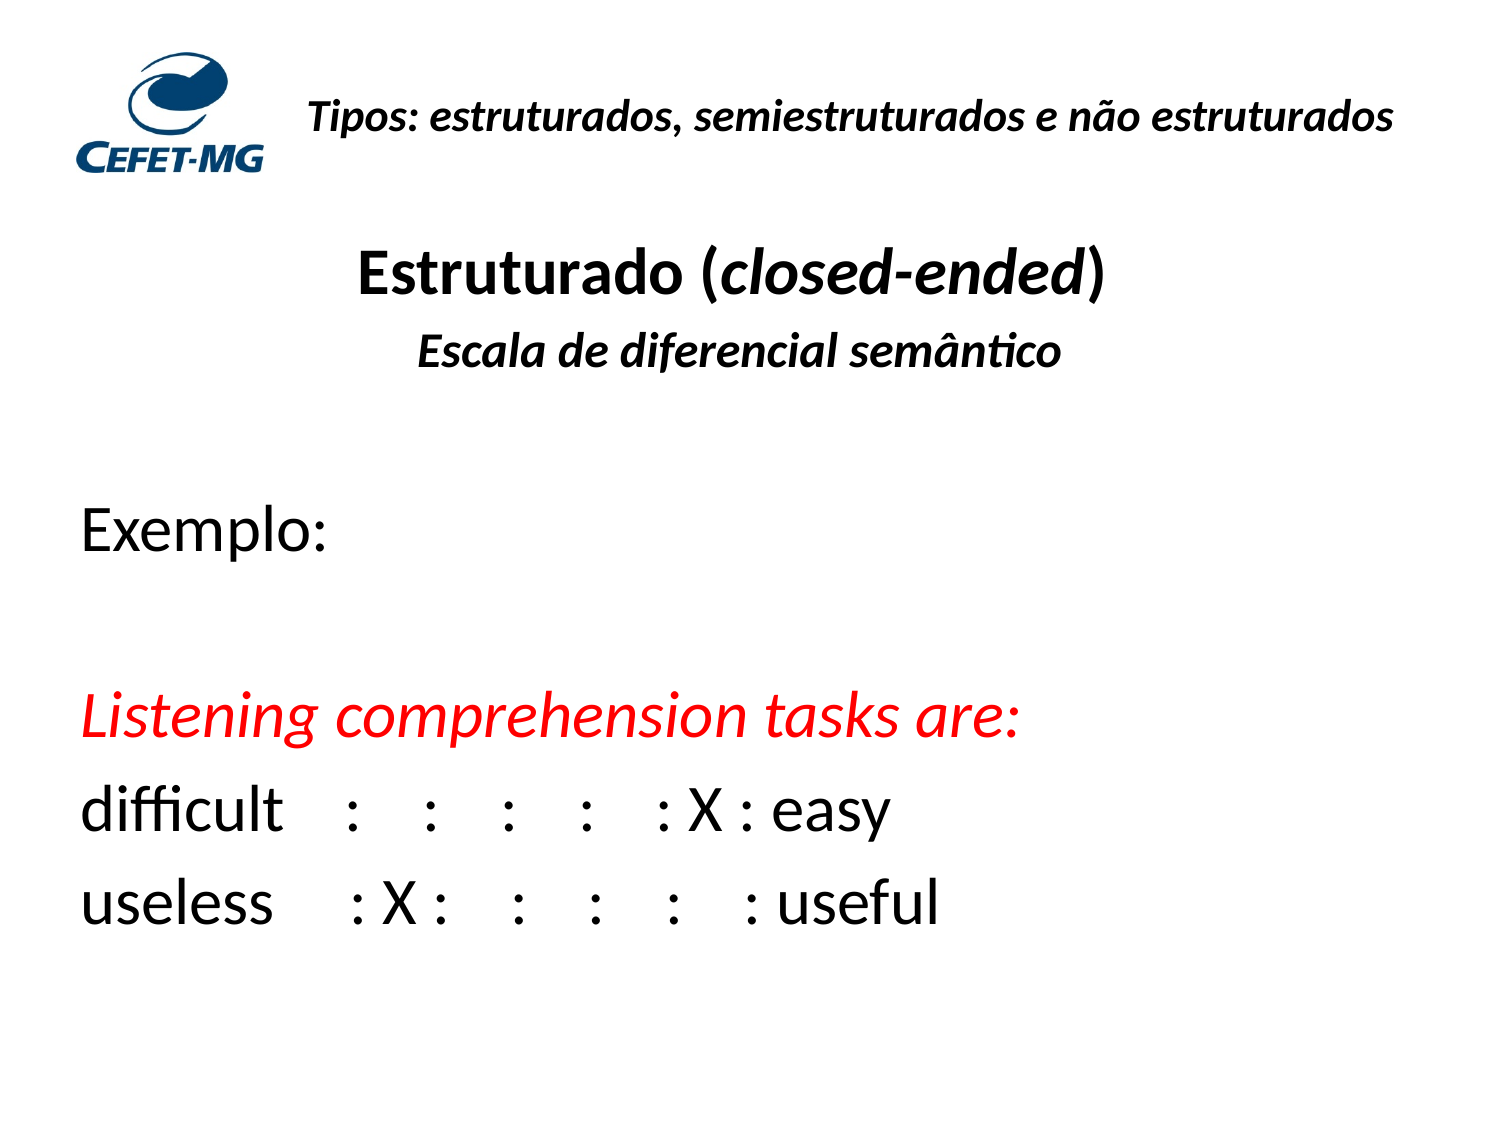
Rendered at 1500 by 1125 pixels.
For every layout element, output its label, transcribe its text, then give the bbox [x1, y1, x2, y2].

text_box Tipos: estruturados, semiestruturados e não estruturados [277, 78, 1424, 149]
list Estruturado (closed-ended) Escala de diferencial semântico Exemplo: Listening comprehension tasks are: difficult : : : : : X : easy useless : X : : : : : useful [64, 219, 1415, 1059]
picture [76, 51, 264, 173]
